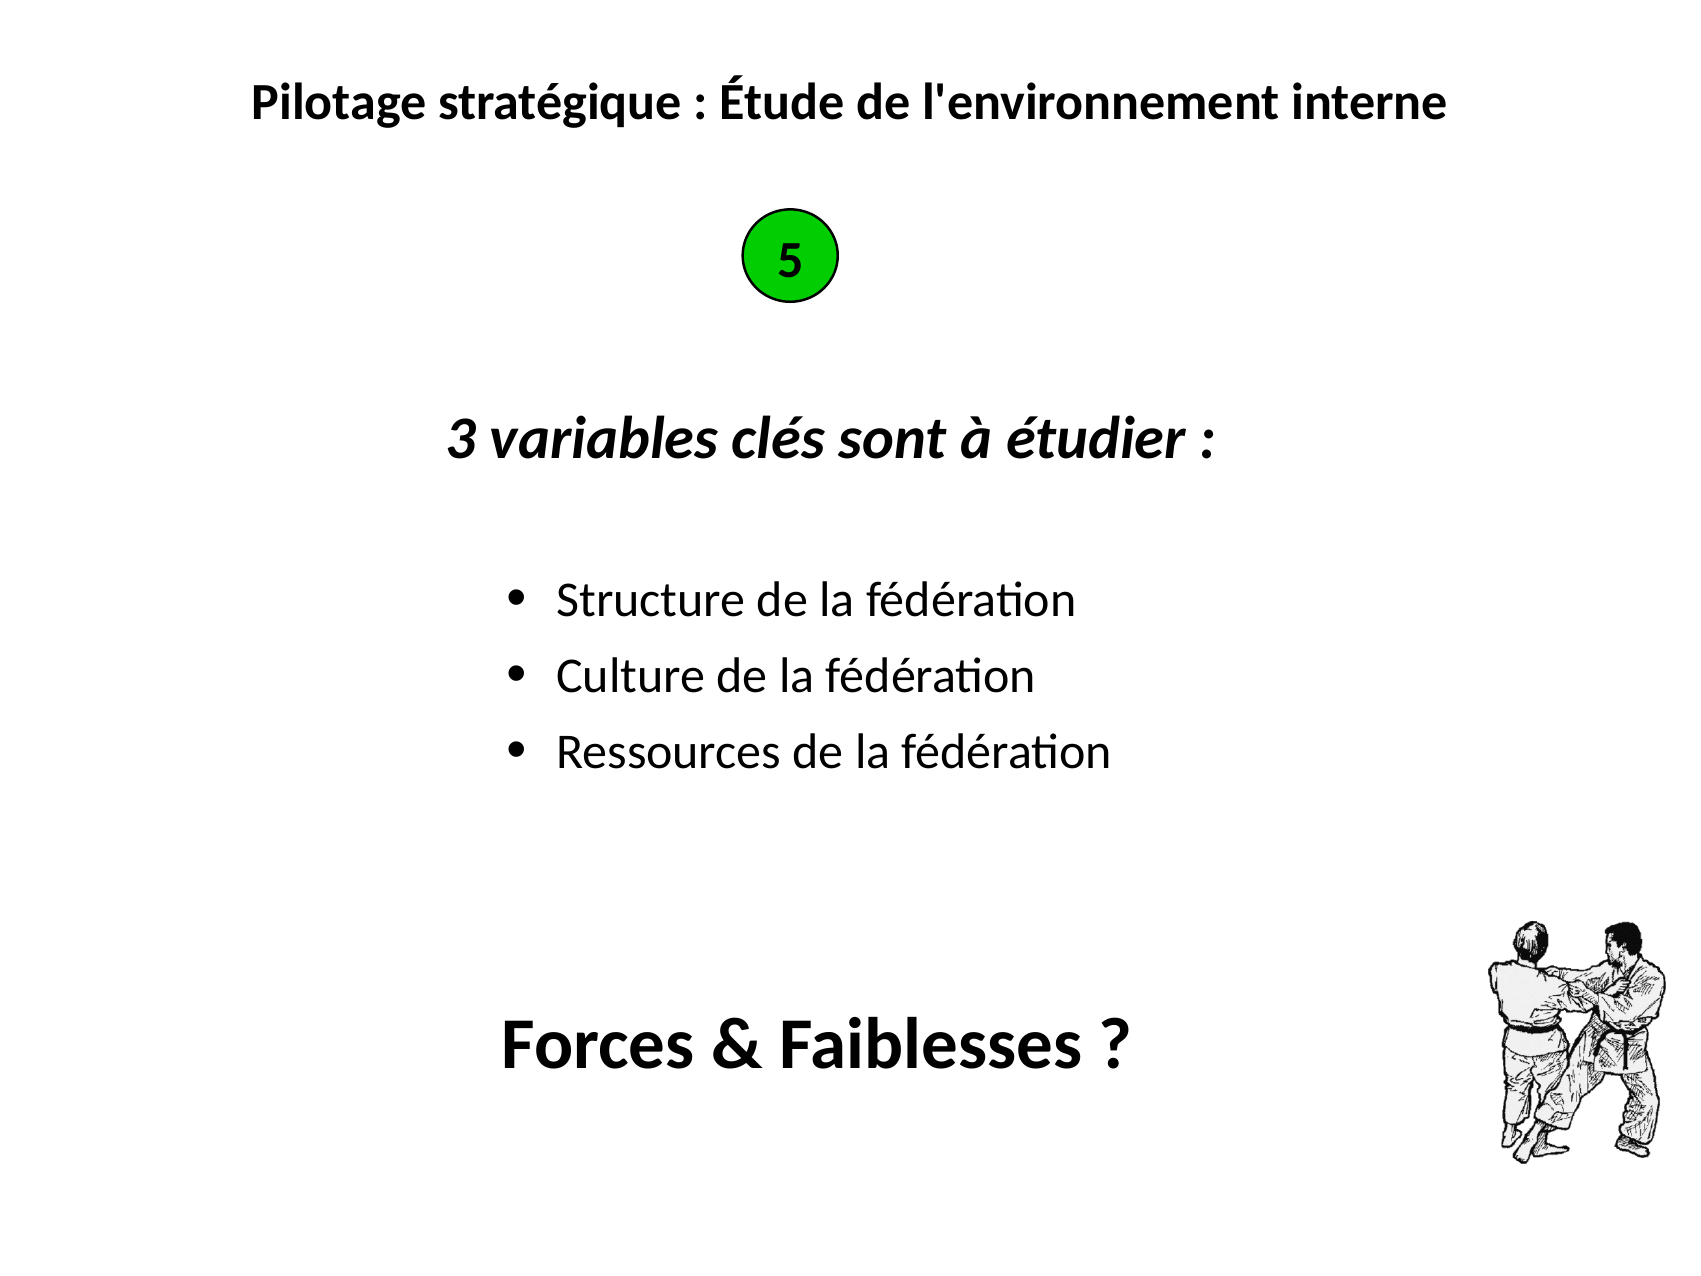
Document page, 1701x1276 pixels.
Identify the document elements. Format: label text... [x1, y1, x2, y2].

text_box 3 variables clés sont à étudier : [445, 398, 1328, 482]
picture [1487, 920, 1666, 1165]
text_box Forces & Faiblesses ? [501, 995, 1217, 1085]
text_box Pilotage stratégique : Étude de l'environnement interne [0, 67, 1701, 176]
text_box Structure de la fédération Culture de la fédération Ressources de la fédération [506, 557, 1212, 781]
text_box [742, 209, 838, 302]
